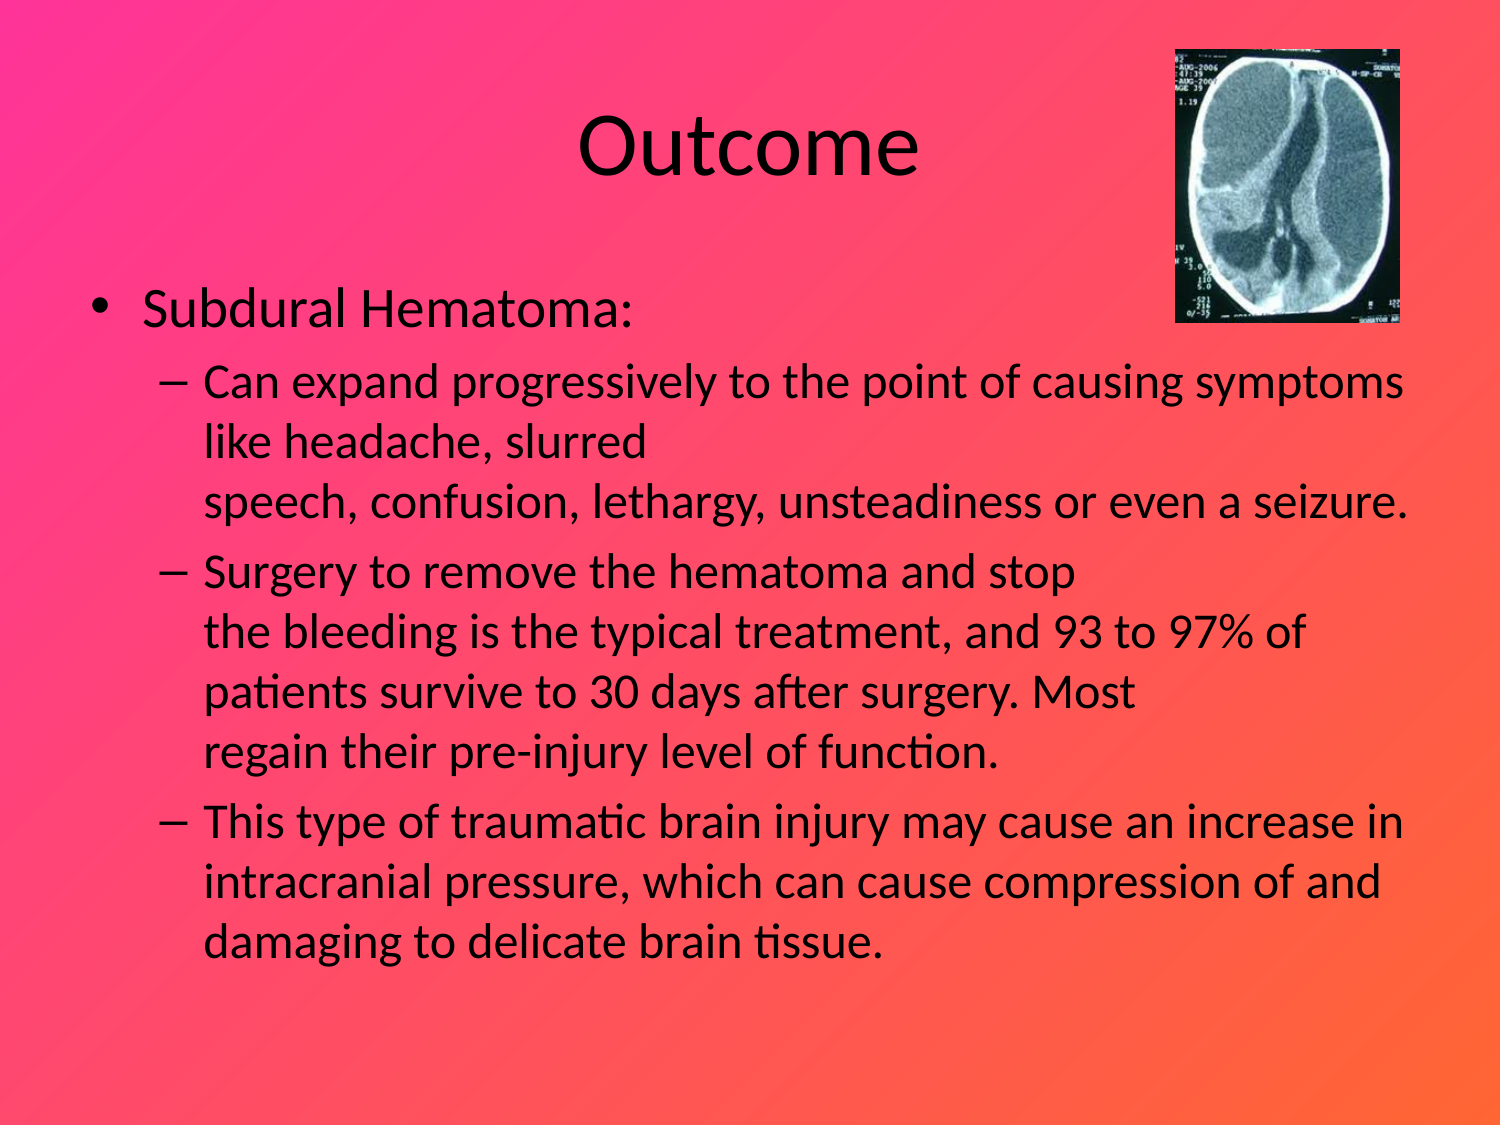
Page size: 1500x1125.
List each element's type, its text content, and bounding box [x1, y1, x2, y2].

list Subdural Hematoma: Can expand progressively to the point of causing symptoms like headache, slurred speech, confusion, lethargy, unsteadiness or even a seizure. Surgery to remove the hematoma and stop the bleeding is the typical treatment, and 93 to 97% of patients survive to 30 days after surgery. Most regain their pre-injury level of function. This type of traumatic brain injury may cause an increase in intracranial pressure, which can cause compression of and damaging to delicate brain tissue. [75, 262, 1425, 1005]
title Outcome [75, 45, 1425, 233]
picture [1174, 49, 1401, 323]
